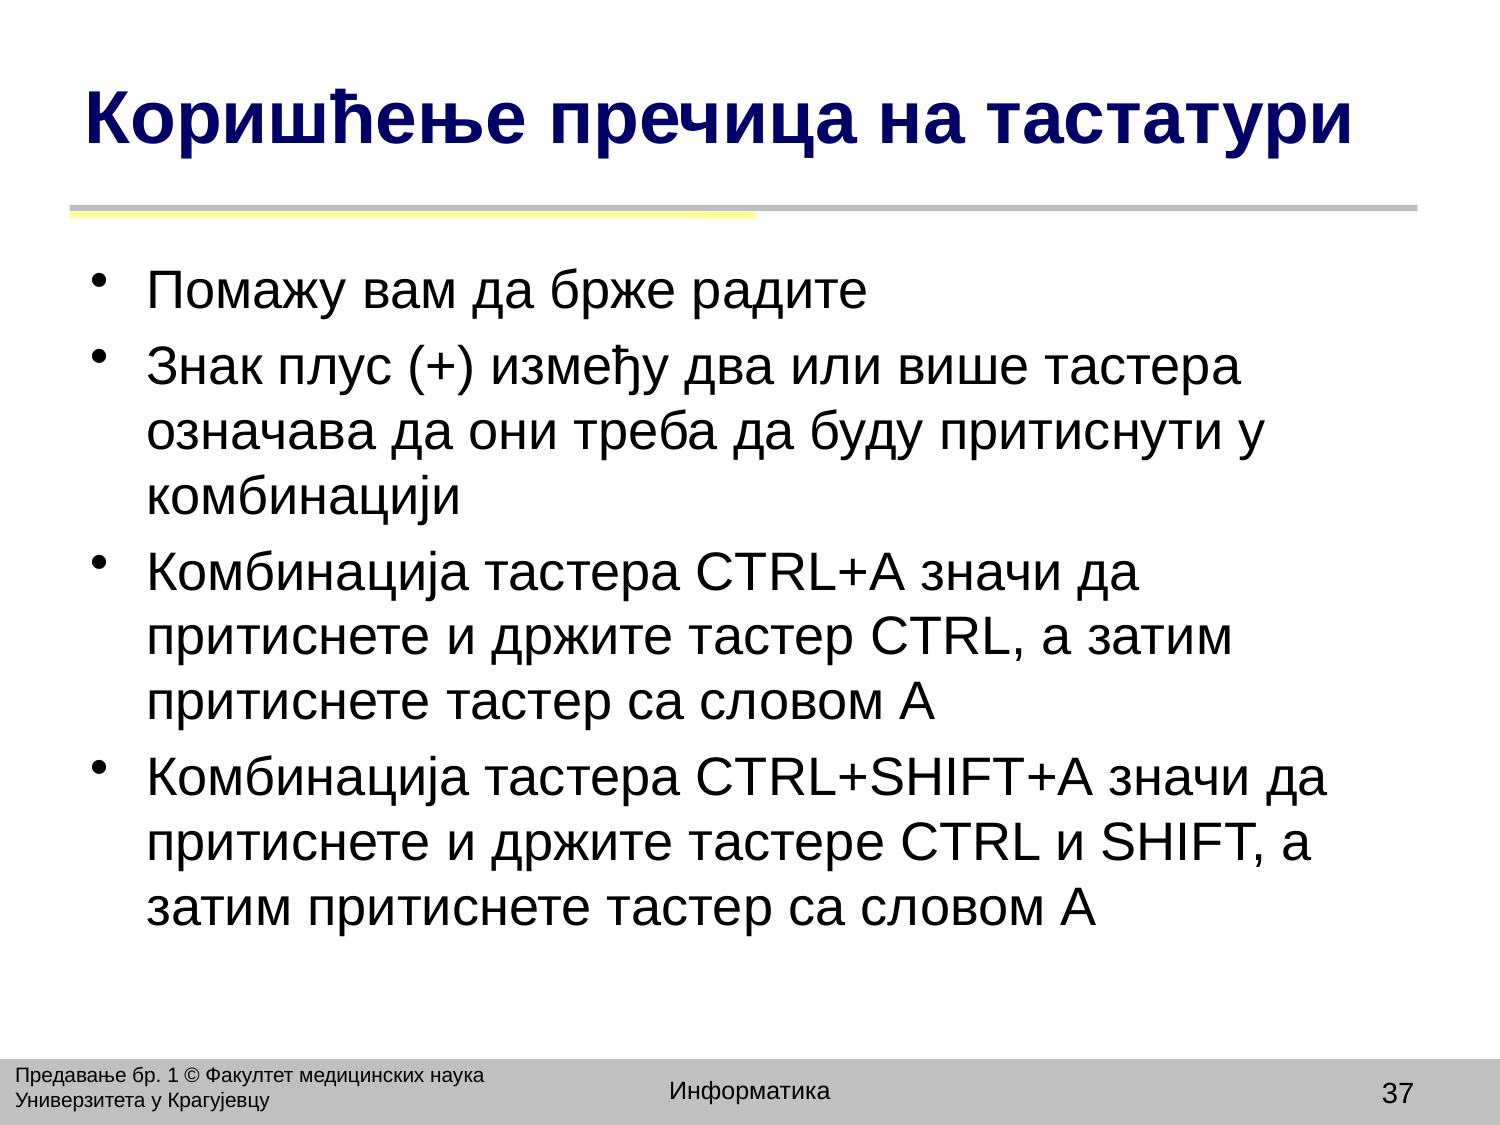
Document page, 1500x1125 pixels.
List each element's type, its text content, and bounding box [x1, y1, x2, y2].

list Помажу вам да брже радите Знак плус (+) између два или више тастера означава да они треба да буду притиснути у комбинацији Комбинација тастера CTRL+А значи да притиснете и држите тастер CTRL, а затим притиснете тастер са словом А Комбинација тастера CTRL+SHIFT+А значи да притиснете и држите тастере CTRL и SHIFT, а затим притиснете тастер са словом А [74, 246, 1426, 1023]
title Коришћење пречица на тастатури [69, 19, 1426, 208]
footer Информатика [512, 1066, 988, 1125]
slide_number Предавање бр. 1 © Факултет медицинских наука Универзитета у Крагујевцу [0, 1053, 599, 1108]
slide_number 37 [1079, 1066, 1430, 1125]
